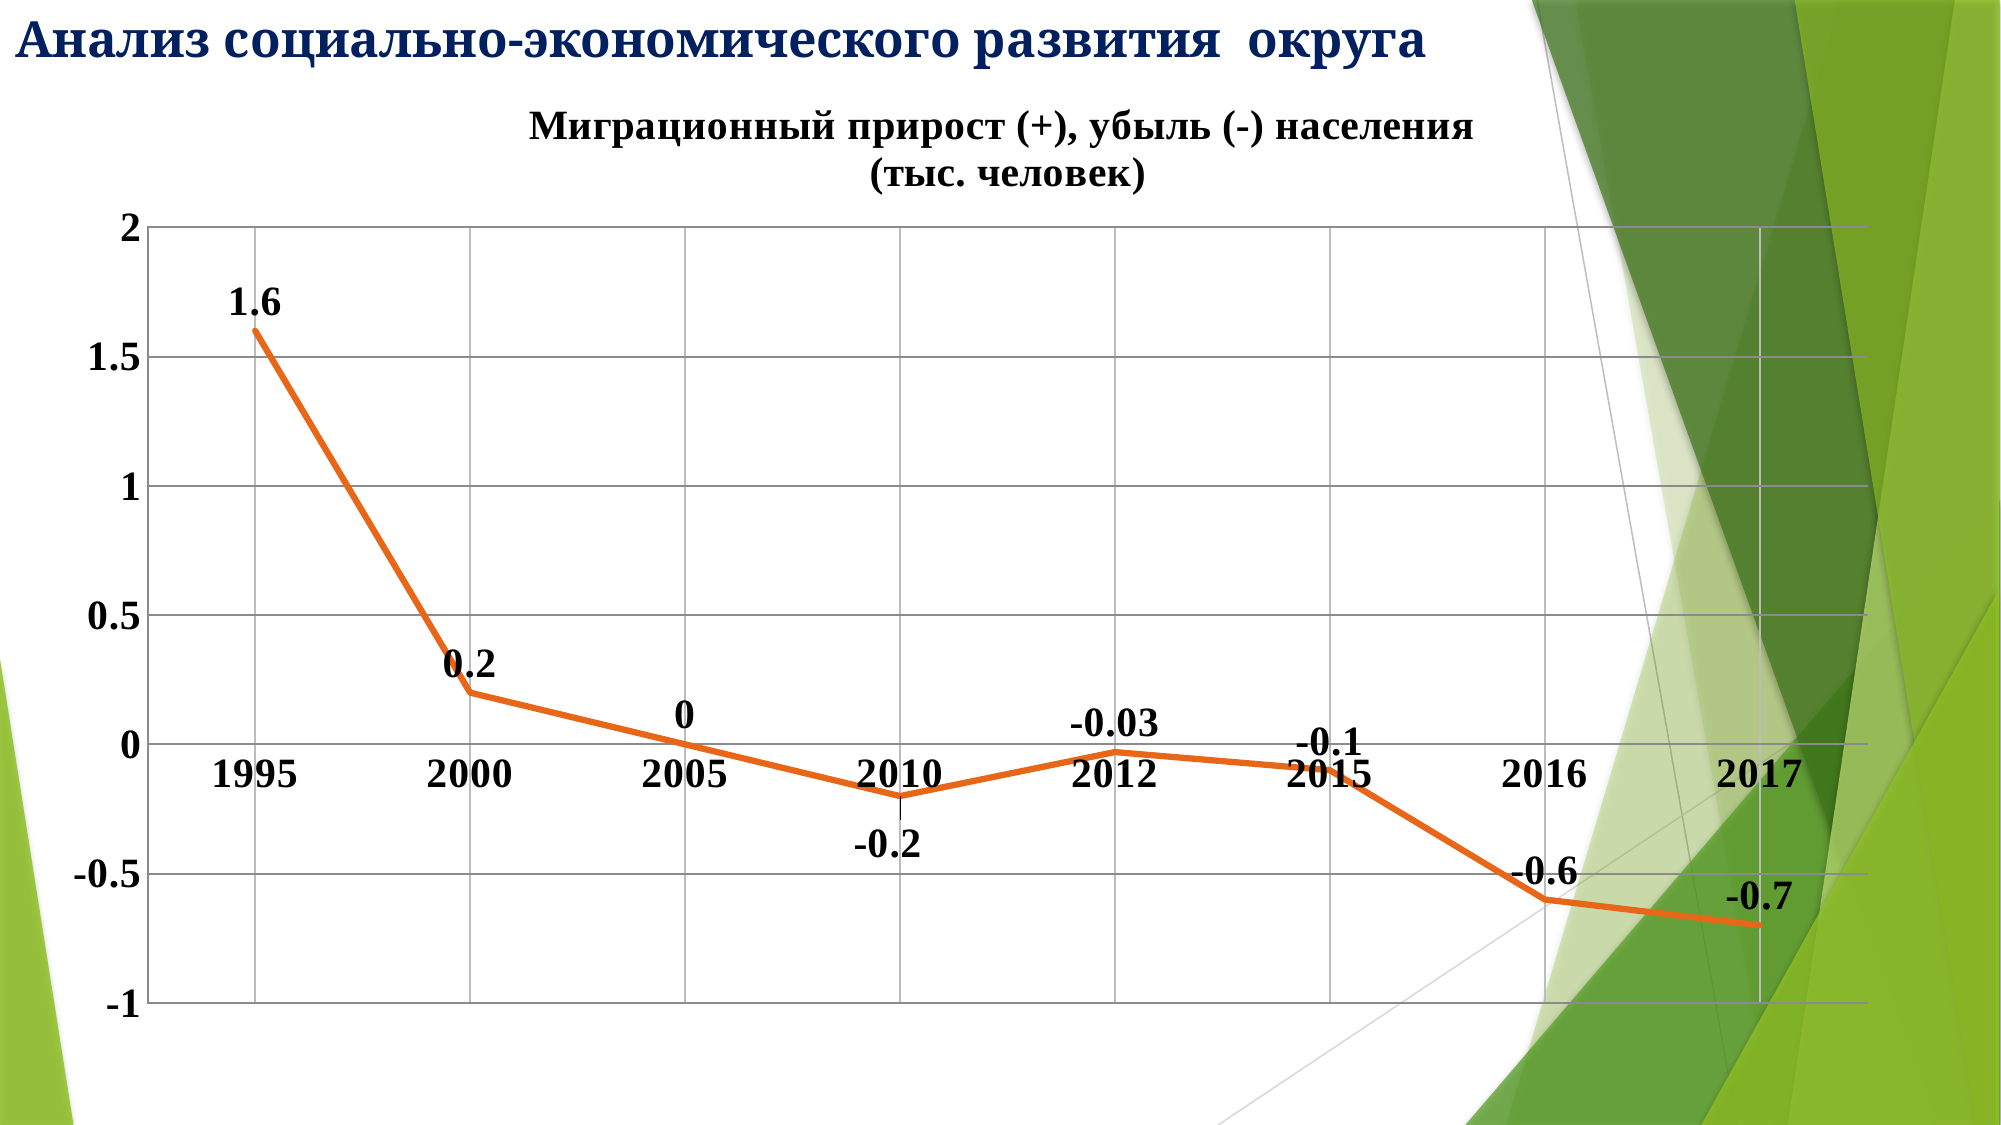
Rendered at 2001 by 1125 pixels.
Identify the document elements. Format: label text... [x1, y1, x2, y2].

chart [24, 59, 1927, 1090]
title Анализ социально-экономического развития округа [0, 0, 1491, 102]
